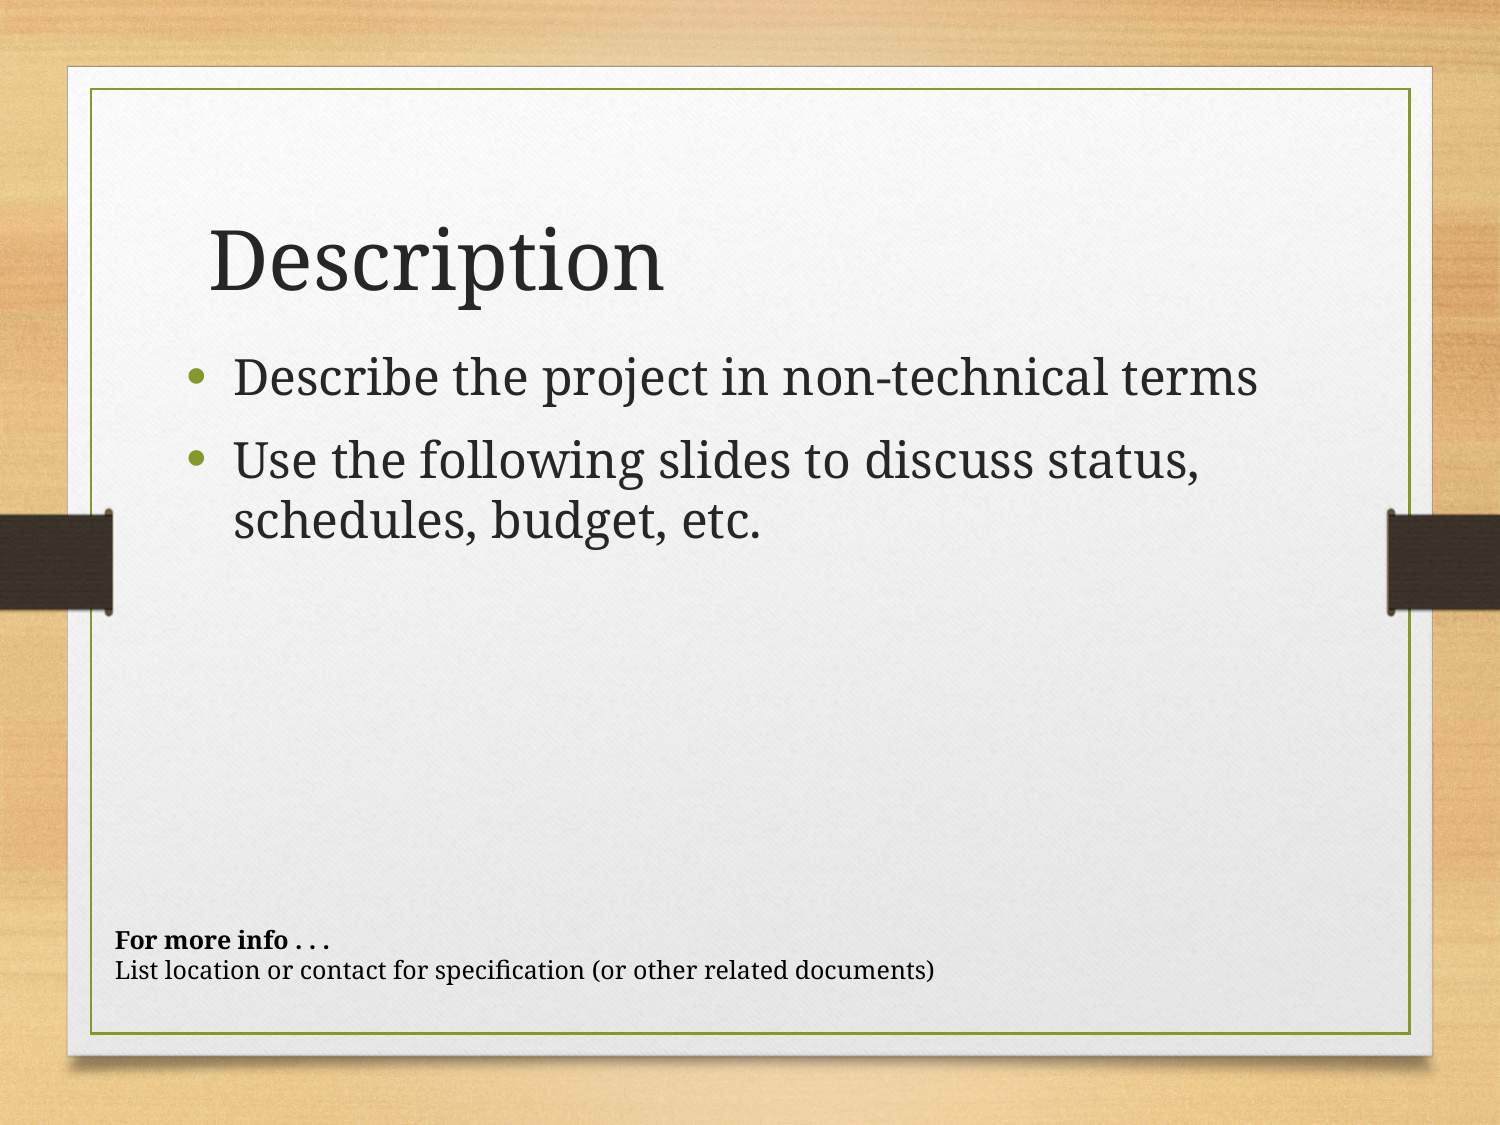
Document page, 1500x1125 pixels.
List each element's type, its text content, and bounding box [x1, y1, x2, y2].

text_box For more info . . . List location or contact for specification (or other related documents) [100, 916, 1451, 1000]
title Description [193, 150, 1309, 365]
list Describe the project in non-technical terms Use the following slides to discuss status, schedules, budget, etc. [171, 338, 1287, 904]
picture [0, 0, 1500, 1125]
